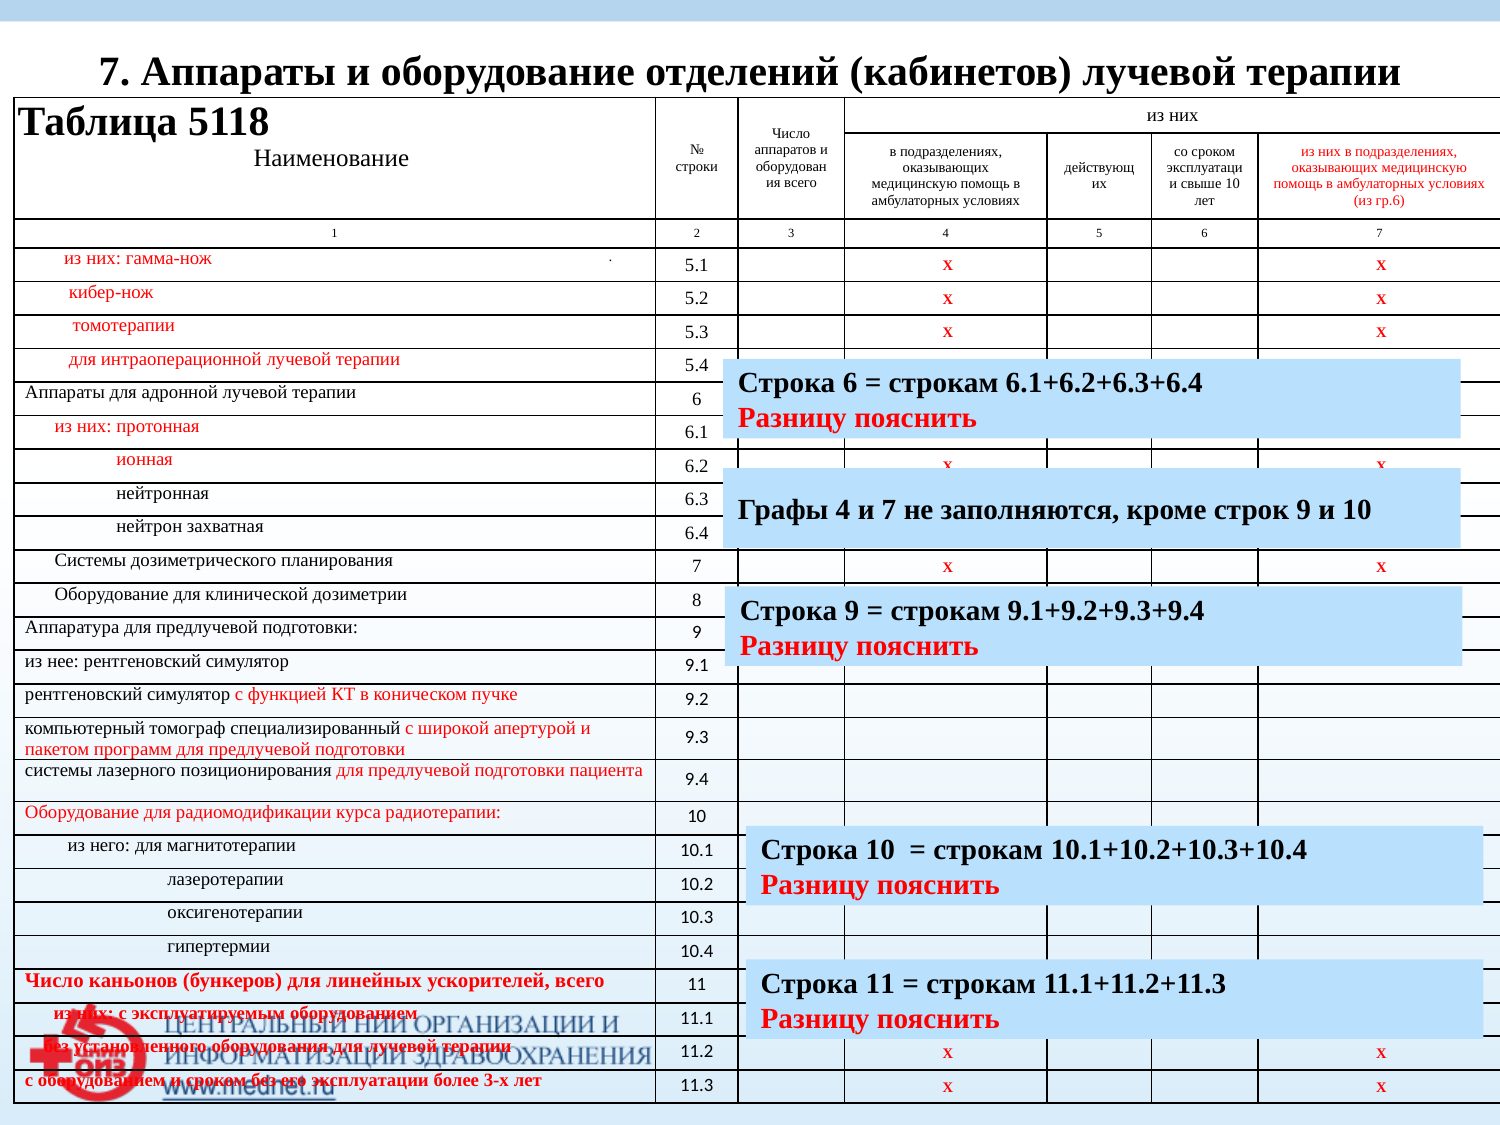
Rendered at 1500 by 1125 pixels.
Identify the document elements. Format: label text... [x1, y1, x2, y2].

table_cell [1152, 718, 1257, 759]
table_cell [15, 836, 655, 868]
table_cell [1048, 906, 1151, 935]
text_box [723, 468, 1461, 548]
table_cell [845, 316, 1046, 348]
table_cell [1259, 517, 1500, 549]
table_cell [845, 450, 1046, 468]
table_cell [15, 584, 655, 616]
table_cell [1259, 134, 1500, 218]
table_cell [1048, 551, 1151, 582]
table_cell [1152, 220, 1257, 247]
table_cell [15, 416, 655, 448]
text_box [724, 586, 1463, 666]
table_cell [15, 802, 655, 834]
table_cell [739, 869, 745, 901]
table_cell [656, 551, 737, 582]
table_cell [656, 316, 737, 348]
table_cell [1152, 1071, 1257, 1102]
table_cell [739, 316, 844, 348]
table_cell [739, 718, 844, 759]
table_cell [1048, 1039, 1151, 1069]
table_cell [1152, 666, 1257, 683]
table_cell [739, 249, 844, 281]
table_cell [739, 903, 844, 935]
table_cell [1048, 316, 1151, 348]
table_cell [1484, 1004, 1500, 1035]
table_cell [1259, 249, 1500, 281]
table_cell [656, 685, 737, 717]
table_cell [739, 551, 844, 582]
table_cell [1259, 760, 1500, 801]
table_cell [15, 282, 655, 314]
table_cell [1048, 760, 1151, 801]
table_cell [1048, 349, 1151, 358]
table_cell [1259, 450, 1500, 482]
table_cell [15, 551, 655, 582]
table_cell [845, 220, 1046, 247]
table_header Наименование [15, 113, 655, 218]
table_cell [1048, 249, 1151, 281]
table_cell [1152, 760, 1257, 801]
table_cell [1259, 651, 1500, 683]
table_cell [15, 685, 655, 717]
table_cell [1152, 349, 1257, 358]
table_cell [1152, 802, 1257, 825]
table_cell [1152, 685, 1257, 717]
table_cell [656, 282, 737, 314]
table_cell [1259, 718, 1500, 759]
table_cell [15, 383, 655, 415]
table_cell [1259, 551, 1500, 582]
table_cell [739, 685, 844, 717]
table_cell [1048, 718, 1151, 759]
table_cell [1152, 282, 1257, 314]
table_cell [15, 869, 655, 901]
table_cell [845, 551, 1046, 582]
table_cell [15, 349, 655, 381]
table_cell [1259, 282, 1500, 314]
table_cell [845, 1071, 1046, 1102]
table_header Число аппаратов и оборудования всего [739, 113, 844, 218]
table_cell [656, 970, 737, 1002]
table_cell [656, 718, 737, 759]
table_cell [1259, 584, 1500, 616]
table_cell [1259, 936, 1500, 968]
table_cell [845, 685, 1046, 717]
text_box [745, 825, 1484, 906]
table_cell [739, 802, 844, 834]
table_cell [15, 936, 655, 968]
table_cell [656, 802, 737, 834]
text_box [37, 24, 1463, 113]
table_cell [739, 836, 745, 868]
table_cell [1048, 802, 1151, 825]
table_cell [1484, 970, 1500, 1002]
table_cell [1484, 869, 1500, 901]
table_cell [15, 651, 655, 683]
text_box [745, 959, 1484, 1039]
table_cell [1152, 134, 1257, 218]
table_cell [739, 970, 745, 1002]
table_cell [656, 517, 737, 549]
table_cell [1048, 282, 1151, 314]
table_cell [656, 584, 737, 616]
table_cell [1152, 450, 1257, 468]
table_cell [656, 249, 737, 281]
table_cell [15, 484, 655, 515]
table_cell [1259, 1037, 1500, 1069]
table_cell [656, 760, 737, 801]
table_header № строки [656, 113, 737, 218]
picture [0, 150, 1500, 1125]
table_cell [1259, 802, 1500, 834]
table_header из них [845, 98, 1500, 132]
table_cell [1152, 316, 1257, 348]
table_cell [1152, 551, 1257, 582]
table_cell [845, 439, 1046, 448]
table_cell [845, 282, 1046, 314]
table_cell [1461, 484, 1500, 515]
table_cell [15, 249, 655, 281]
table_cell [1048, 220, 1151, 247]
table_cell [1152, 439, 1257, 448]
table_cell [845, 1039, 1046, 1069]
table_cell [739, 1071, 844, 1102]
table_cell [1259, 349, 1500, 381]
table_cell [656, 836, 737, 868]
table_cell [15, 220, 655, 247]
table_cell в подразделениях, оказывающих медицинскую помощь в амбулаторных условиях [845, 134, 1046, 218]
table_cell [1152, 1039, 1257, 1069]
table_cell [15, 1071, 655, 1102]
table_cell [845, 249, 1046, 281]
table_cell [656, 349, 737, 381]
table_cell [656, 383, 723, 415]
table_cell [15, 450, 655, 482]
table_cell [656, 651, 737, 683]
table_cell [656, 618, 724, 649]
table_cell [739, 349, 844, 358]
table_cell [15, 970, 655, 1002]
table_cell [15, 1004, 655, 1035]
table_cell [845, 936, 1046, 959]
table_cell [845, 760, 1046, 801]
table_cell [739, 1004, 745, 1035]
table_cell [656, 220, 737, 247]
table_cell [739, 936, 844, 968]
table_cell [656, 416, 737, 448]
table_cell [1152, 906, 1257, 935]
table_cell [739, 760, 844, 801]
table_cell действующих [1048, 134, 1151, 218]
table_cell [15, 718, 655, 759]
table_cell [1259, 1071, 1500, 1102]
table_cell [15, 903, 655, 935]
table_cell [1259, 416, 1500, 448]
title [0, 87, 288, 150]
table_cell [1259, 903, 1500, 935]
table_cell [1259, 316, 1500, 348]
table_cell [656, 484, 723, 515]
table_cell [1259, 685, 1500, 717]
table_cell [739, 220, 844, 247]
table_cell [15, 618, 655, 649]
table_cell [656, 1004, 737, 1035]
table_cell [1259, 220, 1500, 247]
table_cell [739, 282, 844, 314]
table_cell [656, 903, 737, 935]
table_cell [1152, 249, 1257, 281]
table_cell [15, 517, 655, 549]
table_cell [1152, 936, 1257, 959]
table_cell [845, 666, 1046, 683]
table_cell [1048, 450, 1151, 468]
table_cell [656, 869, 737, 901]
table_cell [1048, 439, 1151, 448]
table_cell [1461, 383, 1500, 415]
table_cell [739, 666, 844, 683]
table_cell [15, 316, 655, 348]
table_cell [1048, 936, 1151, 959]
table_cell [845, 718, 1046, 759]
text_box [723, 358, 1461, 439]
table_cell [15, 760, 655, 801]
picture [0, 0, 1500, 97]
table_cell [1048, 1071, 1151, 1102]
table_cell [656, 1071, 737, 1102]
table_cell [656, 450, 737, 482]
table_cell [739, 439, 844, 448]
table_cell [15, 1037, 655, 1069]
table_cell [1463, 618, 1500, 649]
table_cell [739, 450, 844, 468]
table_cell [845, 349, 1046, 358]
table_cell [845, 906, 1046, 935]
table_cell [1048, 666, 1151, 683]
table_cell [1484, 836, 1500, 868]
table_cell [845, 802, 1046, 825]
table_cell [656, 936, 737, 968]
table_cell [739, 1037, 844, 1069]
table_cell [656, 1037, 737, 1069]
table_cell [1048, 685, 1151, 717]
